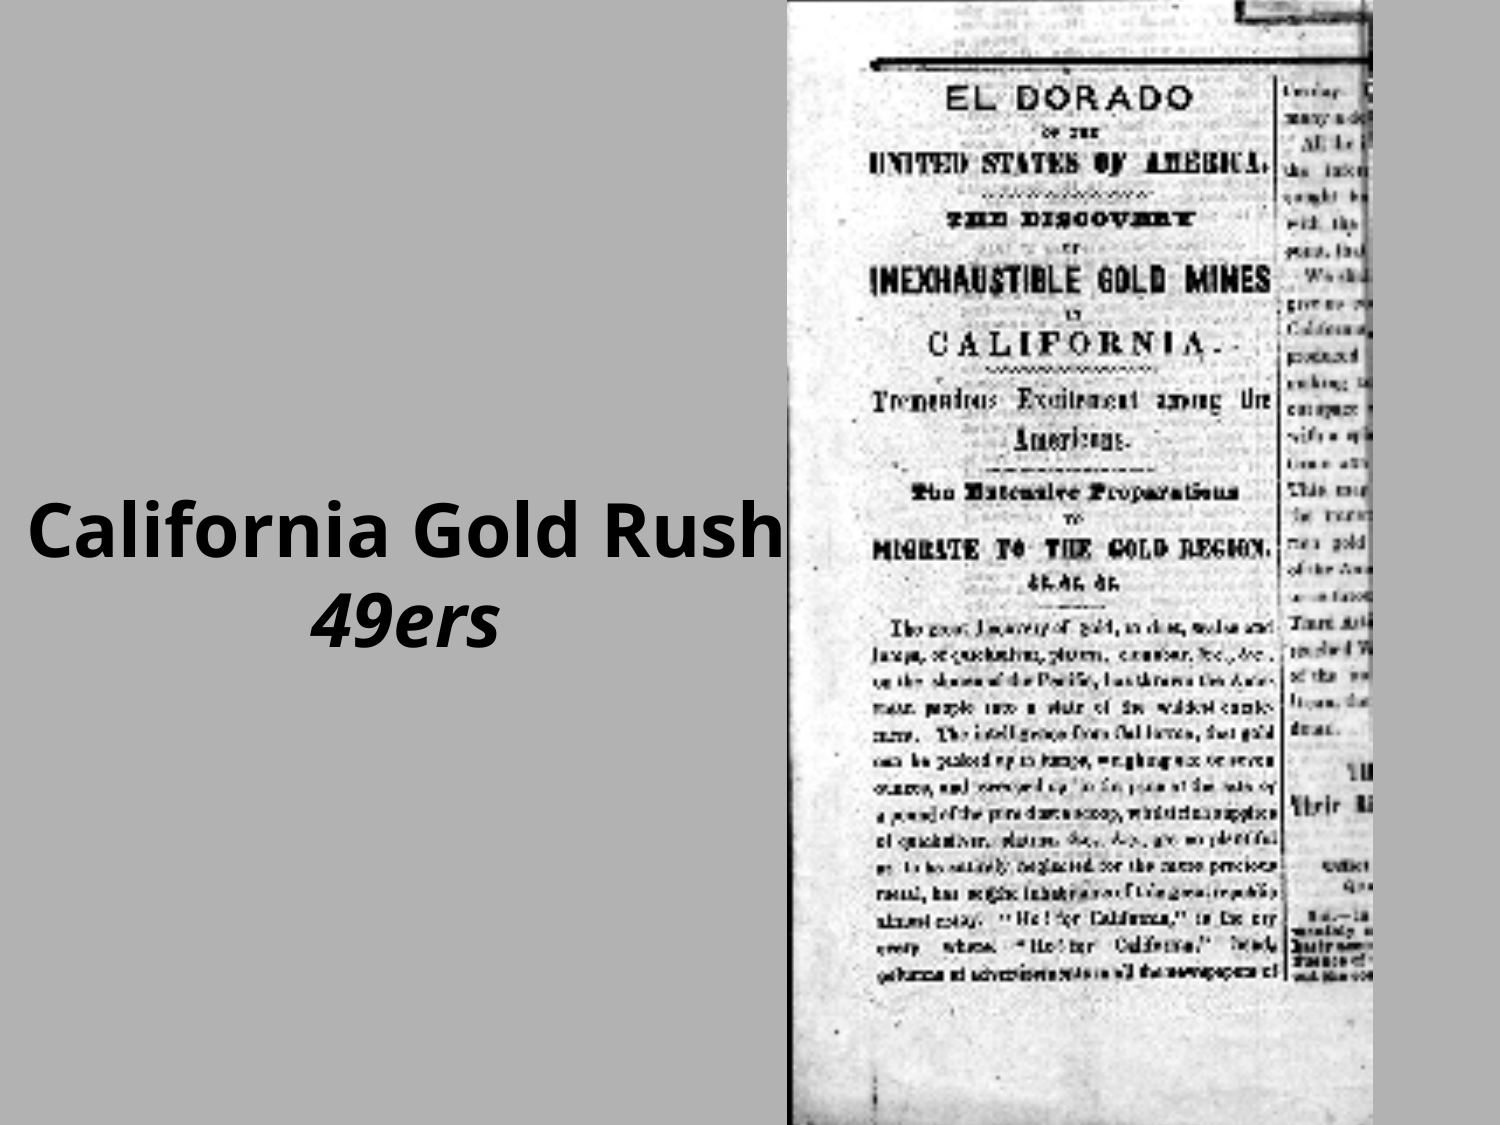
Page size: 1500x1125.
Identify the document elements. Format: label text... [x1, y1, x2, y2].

picture [787, 0, 1374, 1125]
text_box California Gold Rush 49ers [64, 474, 750, 671]
